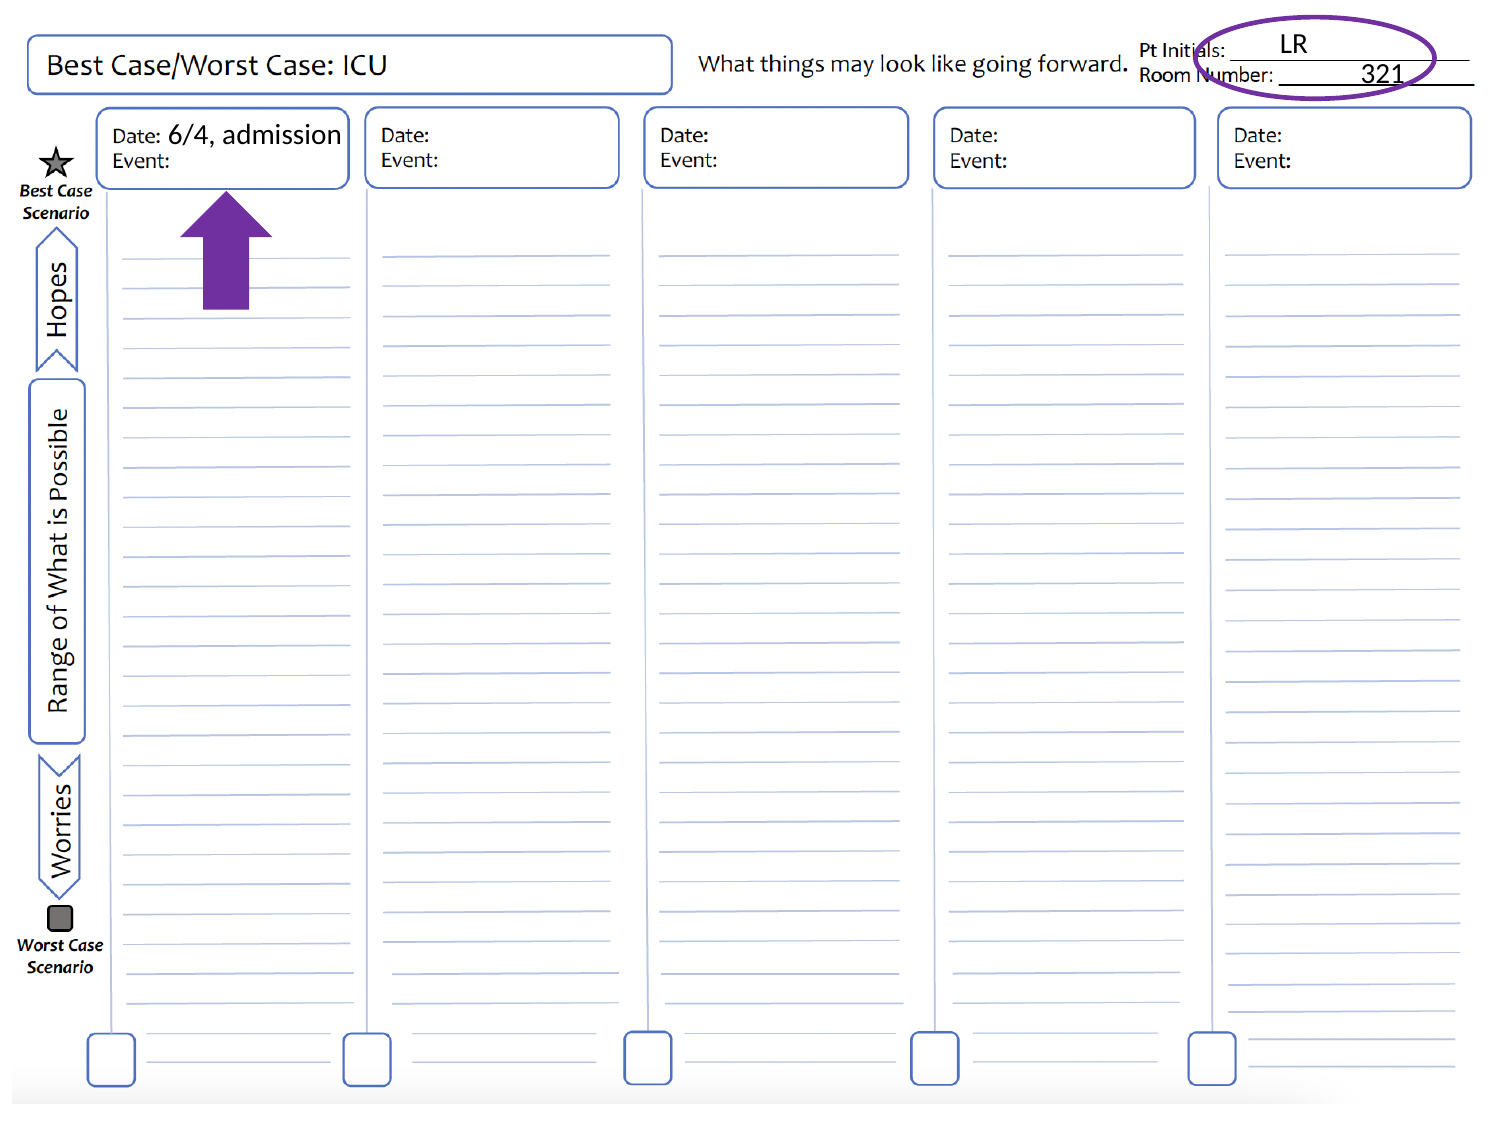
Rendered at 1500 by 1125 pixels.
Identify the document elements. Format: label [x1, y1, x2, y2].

text_box [1240, 16, 1390, 25]
picture [12, 25, 1493, 1104]
